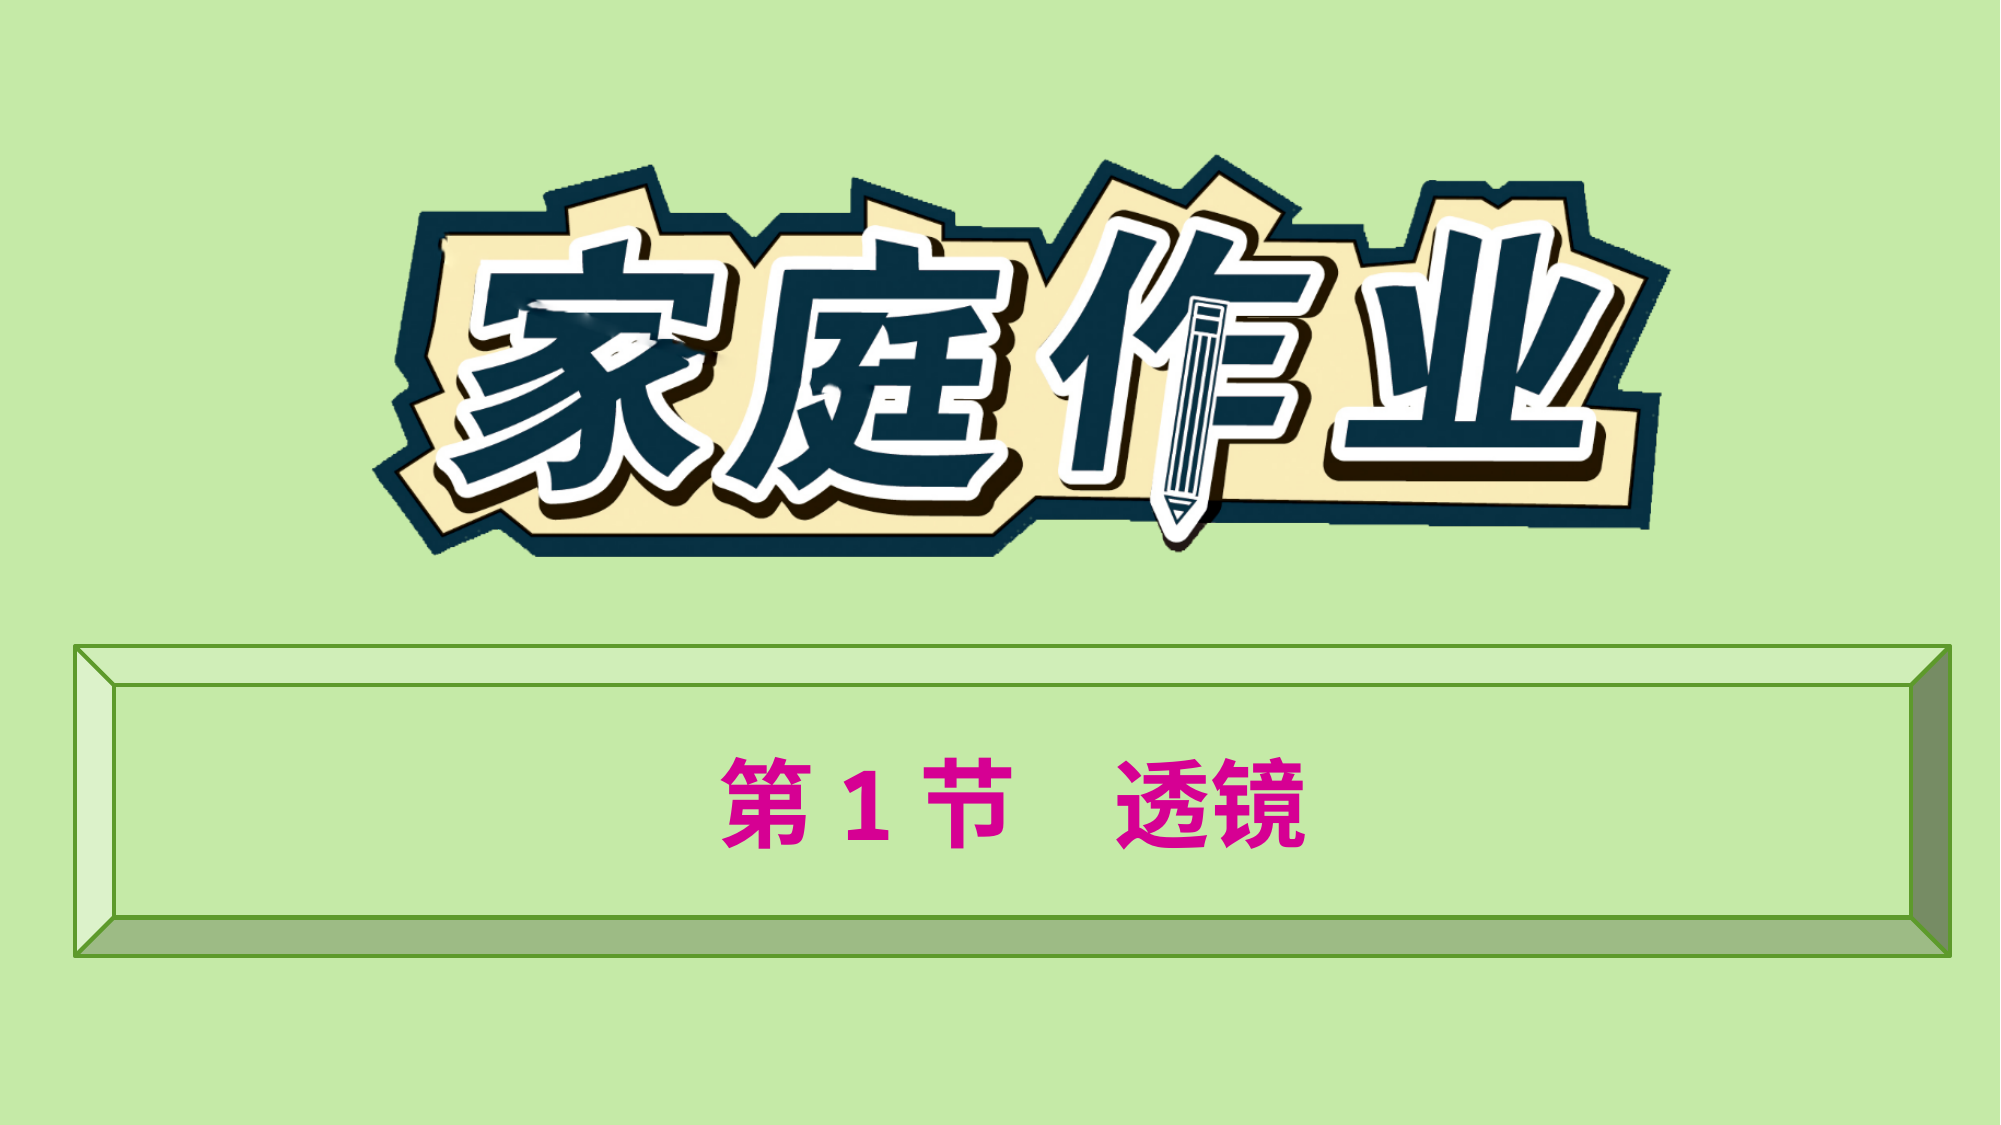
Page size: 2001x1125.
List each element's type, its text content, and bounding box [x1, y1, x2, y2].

text_box 第1节 透镜 [73, 644, 1952, 958]
picture [369, 87, 1675, 644]
